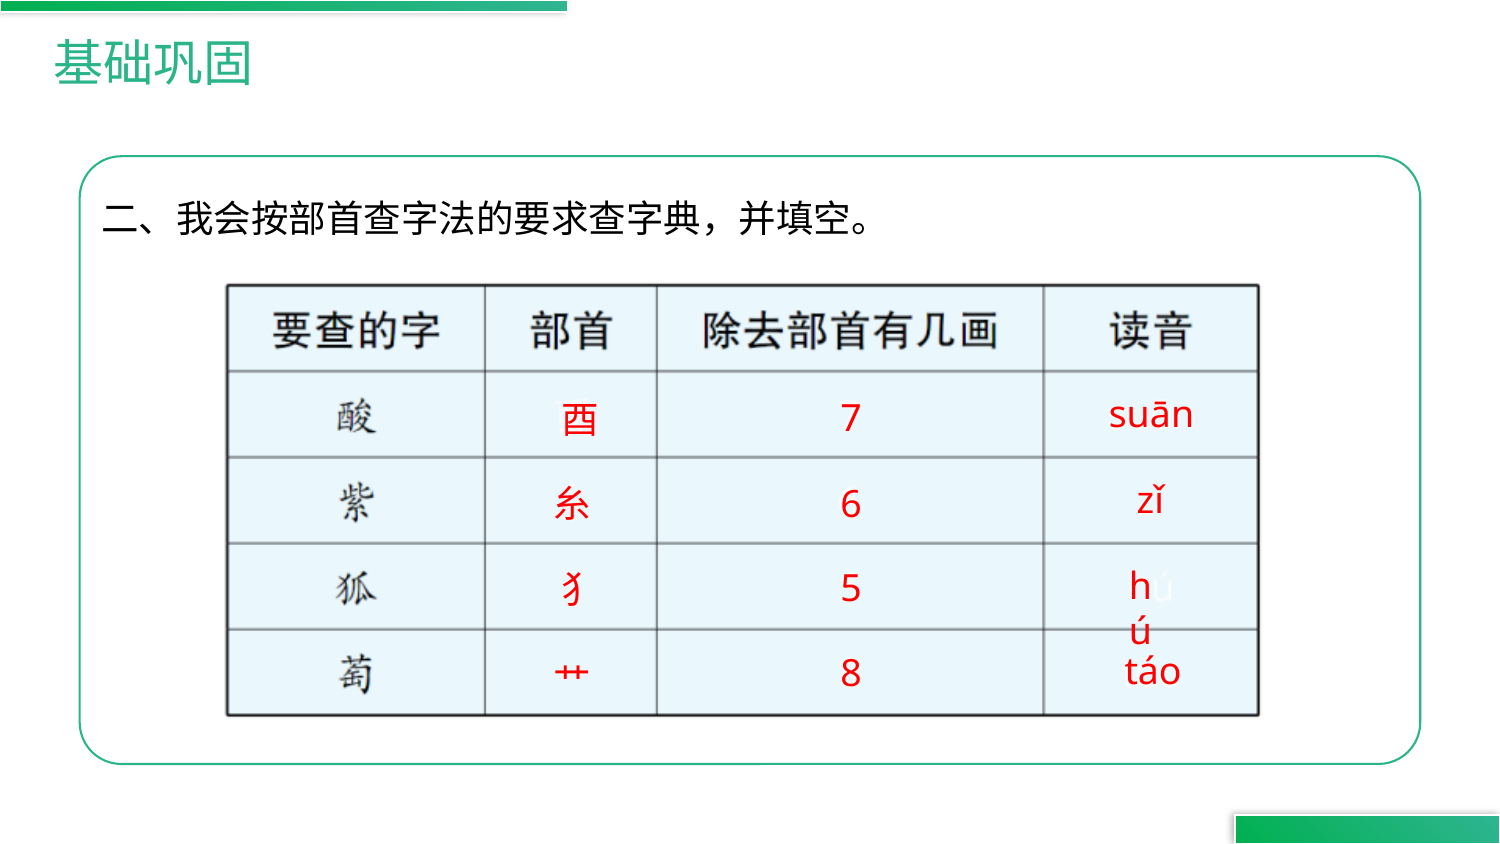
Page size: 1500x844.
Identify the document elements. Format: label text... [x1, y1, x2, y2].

list 基础巩固 [41, 32, 382, 94]
text_box 二、我会按部首查字法的要求查字典，并填空。 [89, 189, 1162, 246]
picture [222, 281, 1263, 720]
